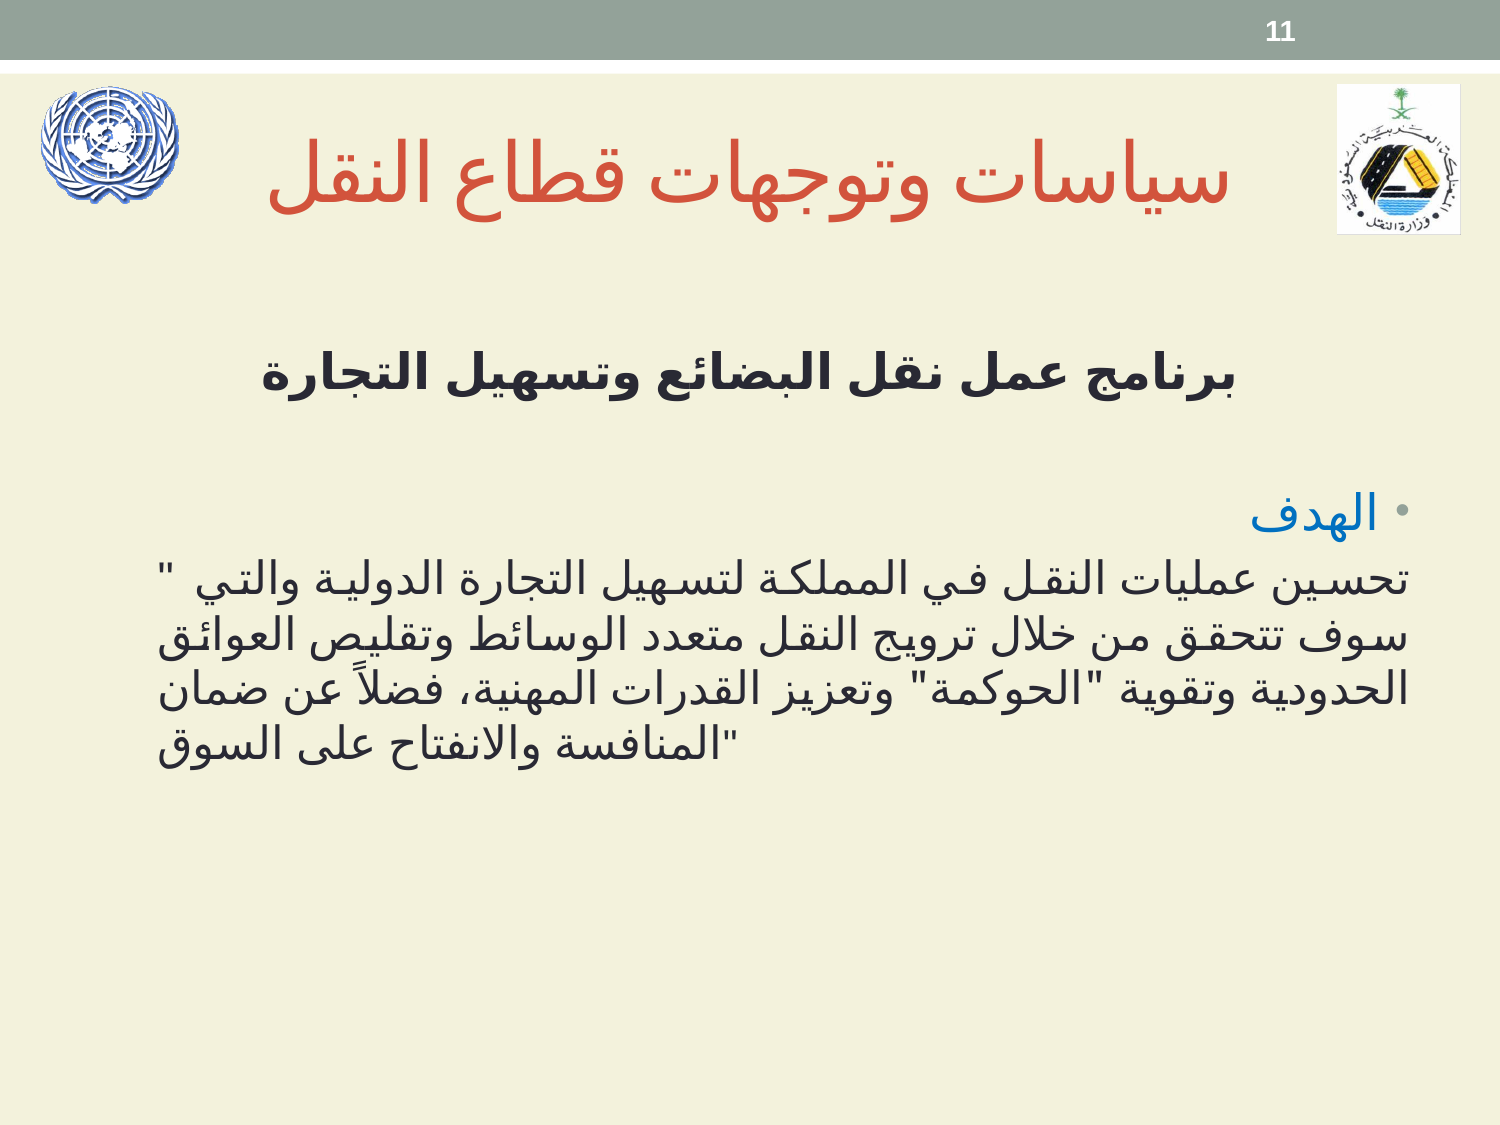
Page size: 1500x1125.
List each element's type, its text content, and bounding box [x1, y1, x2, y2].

picture [1337, 84, 1461, 236]
list برنامج عمل نقل البضائع وتسهيل التجارة الهدف " تحسين عمليات النقل في المملكة لتسهيل التجارة الدولية والتي سوف تتحقق من خلال ترويج النقل متعدد الوسائط وتقليص العوائق الحدودية وتقوية "الحوكمة" وتعزيز القدرات المهنية، فضلاً عن ضمان المنافسة والانفتاح على السوق" [75, 262, 1425, 1063]
title سياسات وتوجهات قطاع النقل [75, 87, 1425, 250]
slide_number 11 [1250, 3, 1425, 57]
picture [37, 84, 180, 206]
